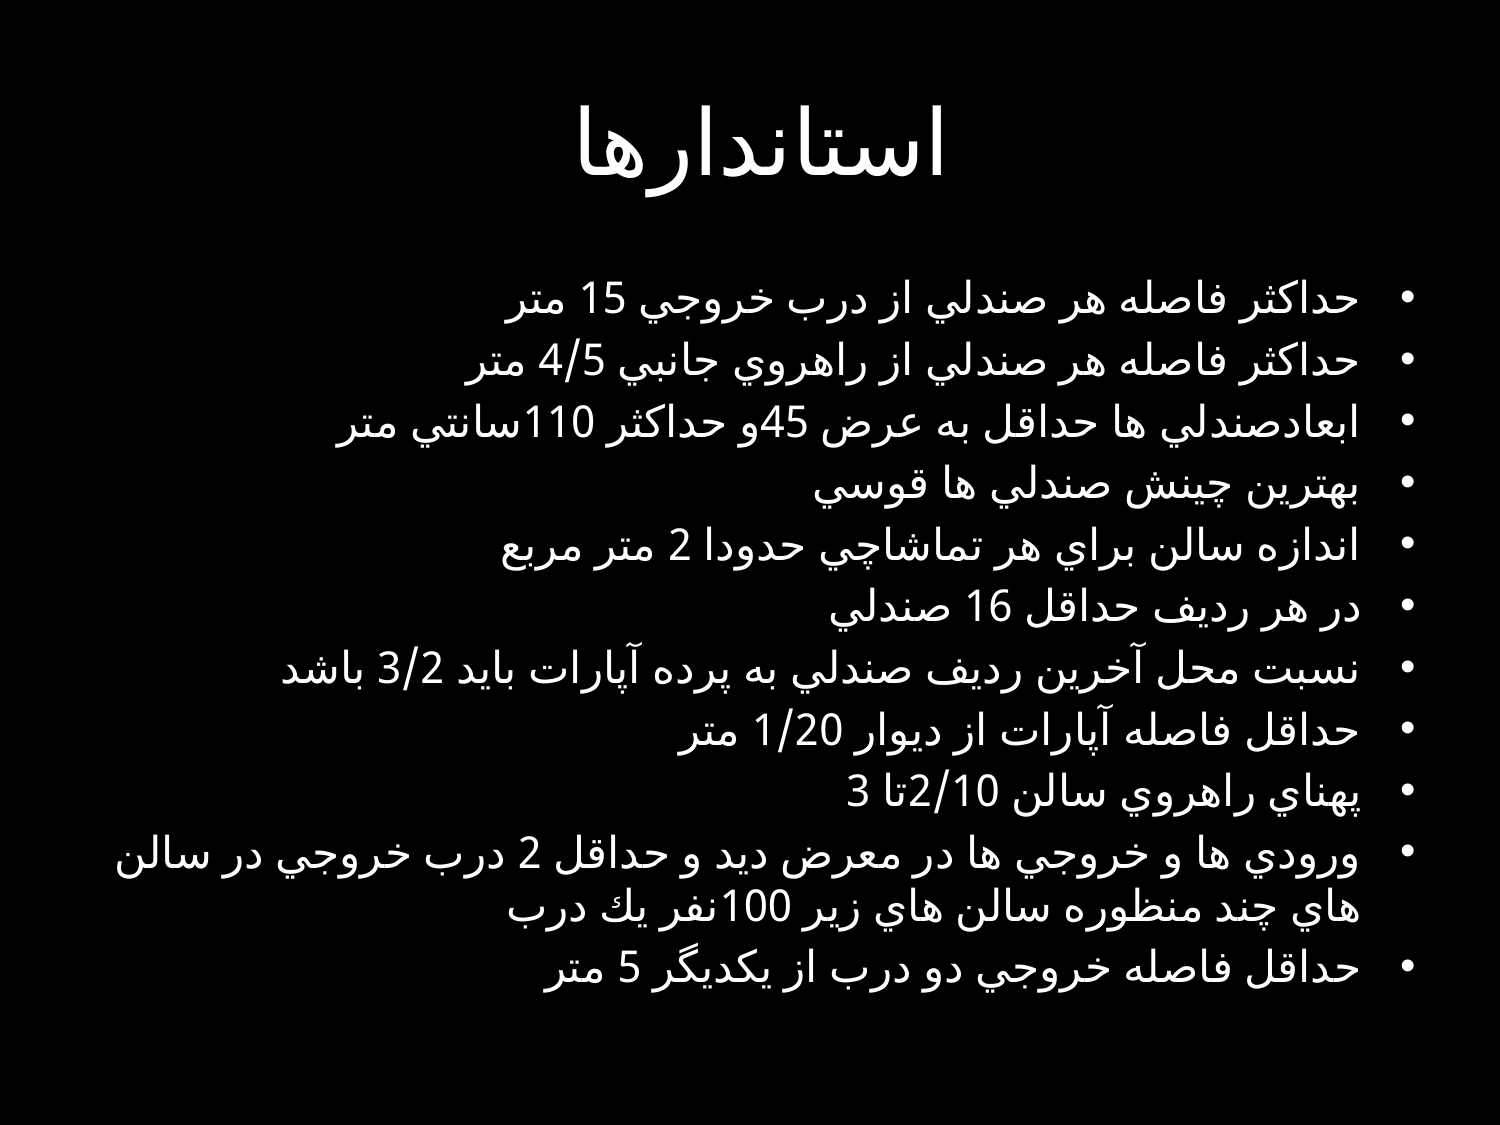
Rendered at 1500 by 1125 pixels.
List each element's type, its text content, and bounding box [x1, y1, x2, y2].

list حداكثر فاصله هر صندلي از درب خروجي 15 متر حداكثر فاصله هر صندلي از راهروي جانبي 4/5 متر ابعادصندلي ها حداقل به عرض 45و حداكثر 110سانتي متر بهترين چينش صندلي ها قوسي اندازه سالن براي هر تماشاچي حدودا 2 متر مربع در هر رديف حداقل 16 صندلي نسبت محل آخرين رديف صندلي به پرده آپارات بايد 3/2 باشد حداقل فاصله آپارات از ديوار 1/20 متر پهناي راهروي سالن 2/10تا 3 ورودي ها و خروجي ها در معرض ديد و حداقل 2 درب خروجي در سالن هاي چند منظوره سالن هاي زير 100نفر يك درب حداقل فاصله خروجي دو درب از يكديگر 5 متر [75, 262, 1425, 1005]
title استاندارها [75, 45, 1425, 233]
